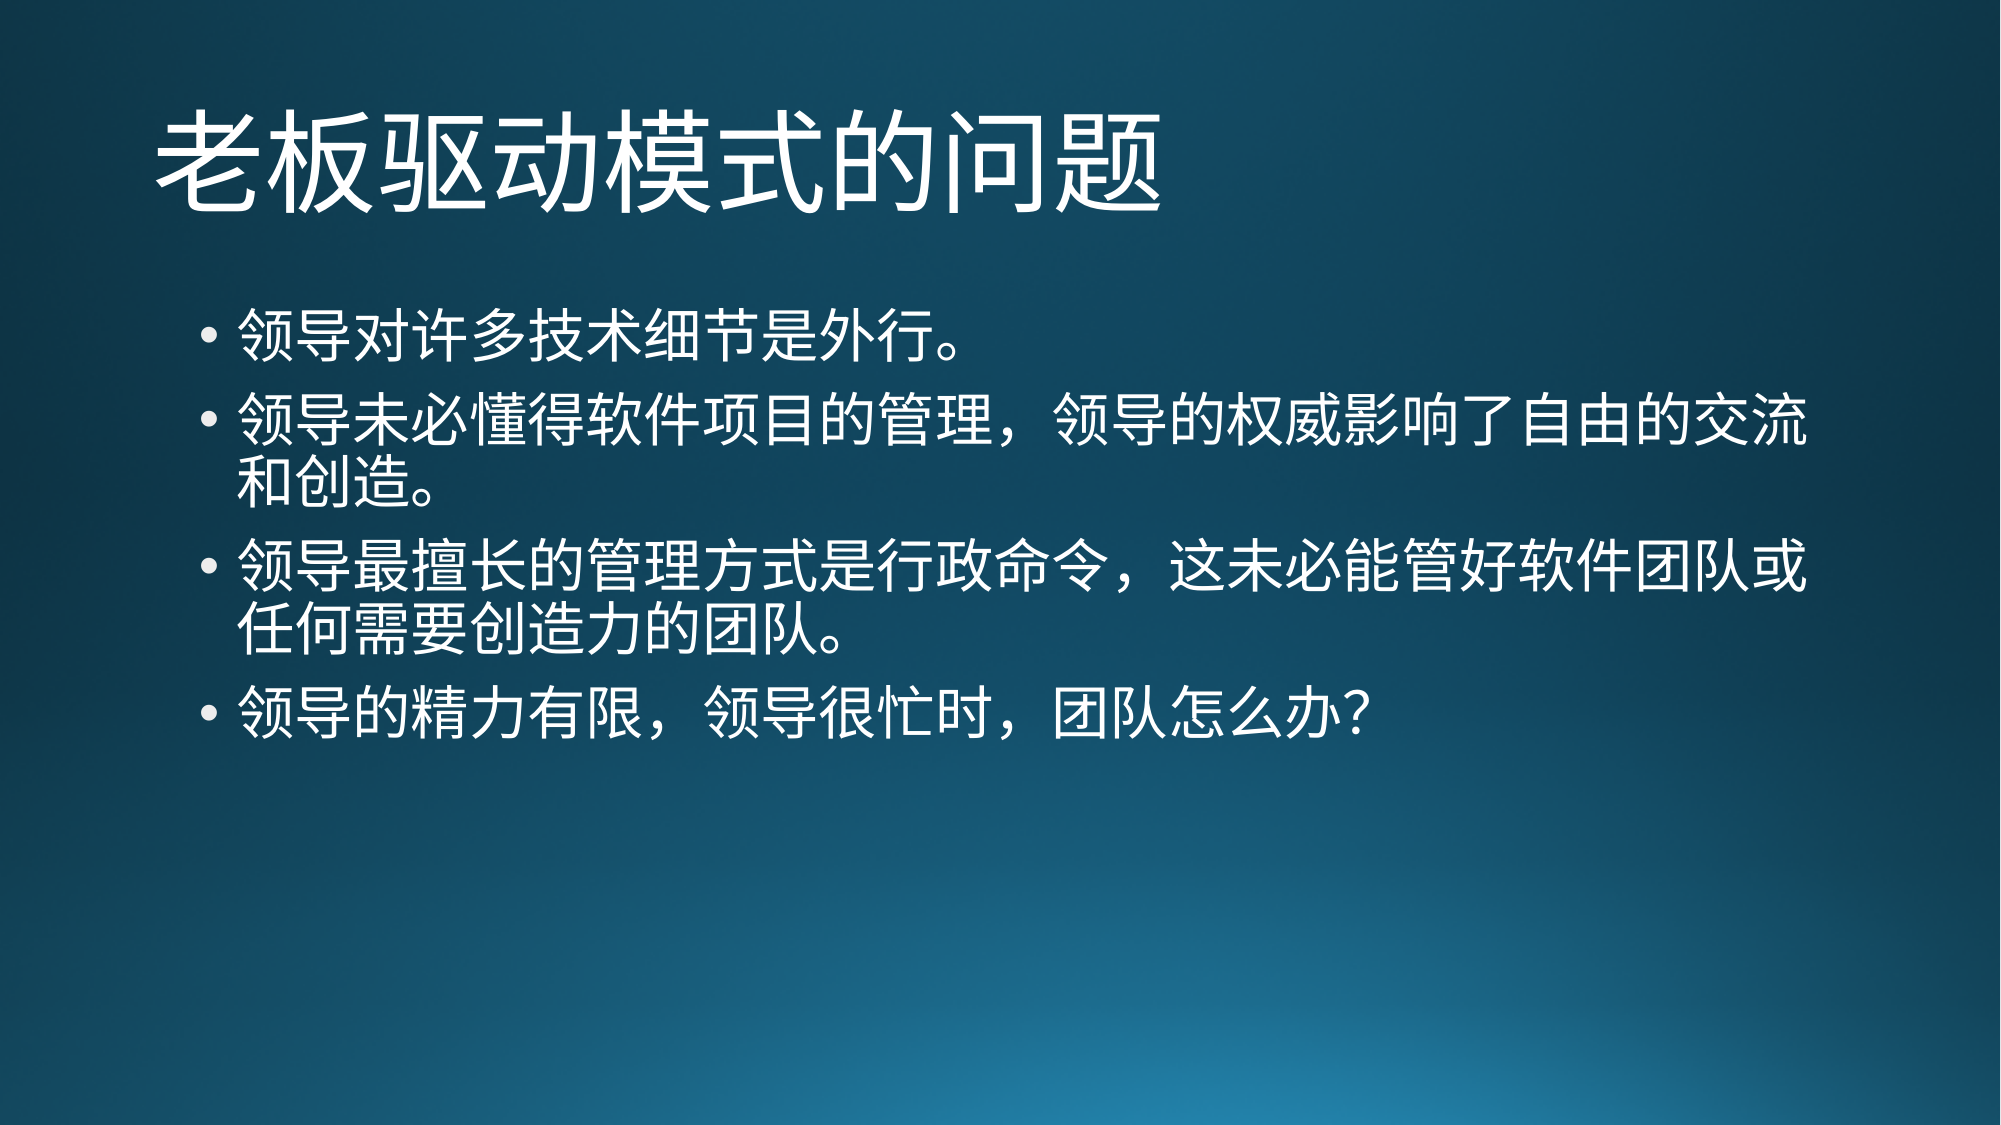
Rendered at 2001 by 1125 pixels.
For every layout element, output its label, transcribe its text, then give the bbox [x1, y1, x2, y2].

picture [0, 0, 2001, 1125]
title 老板驱动模式的问题 [137, 59, 1863, 278]
list 领导对许多技术细节是外行。 领导未必懂得软件项目的管理，领导的权威影响了自由的交流和创造。 领导最擅长的管理方式是行政命令，这未必能管好软件团队或任何需要创造力的团队。 领导的精力有限，领导很忙时，团队怎么办？ [183, 299, 1863, 1014]
